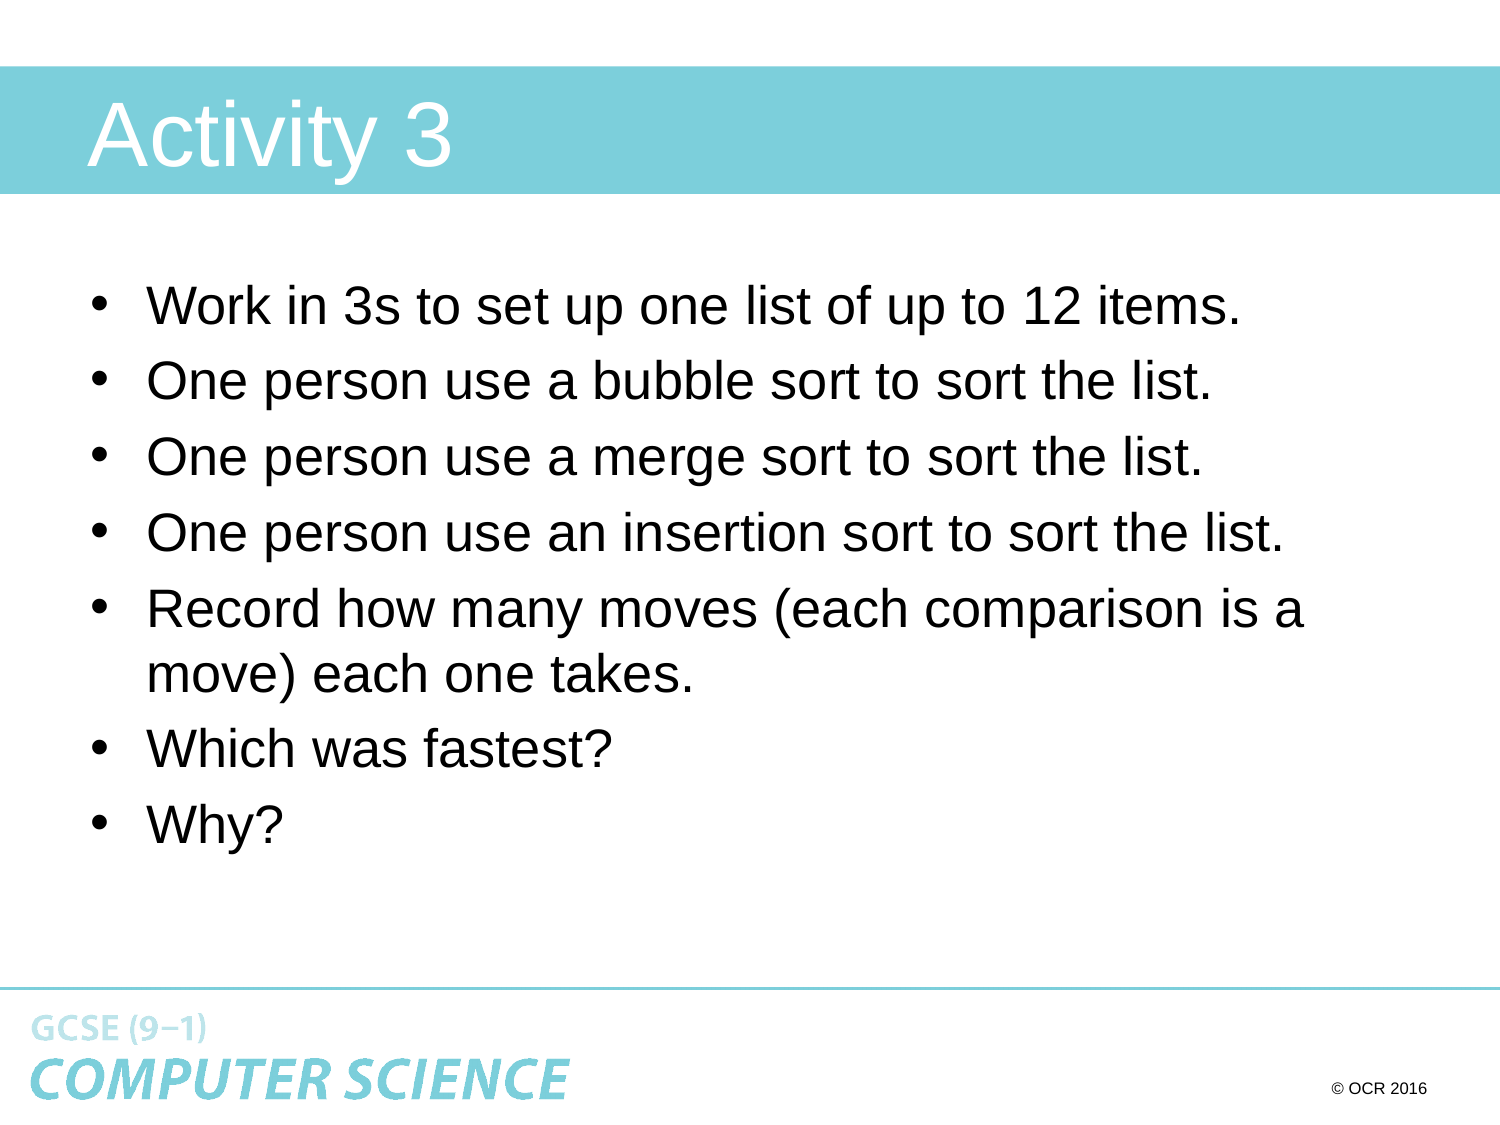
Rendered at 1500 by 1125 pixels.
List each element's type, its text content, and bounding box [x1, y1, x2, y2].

title Activity 3 [0, 66, 1500, 194]
picture [0, 987, 1500, 1124]
list Work in 3s to set up one list of up to 12 items. One person use a bubble sort to sort the list. One person use a merge sort to sort the list. One person use an insertion sort to sort the list. Record how many moves (each comparison is a move) each one takes. Which was fastest? Why? [75, 262, 1425, 882]
